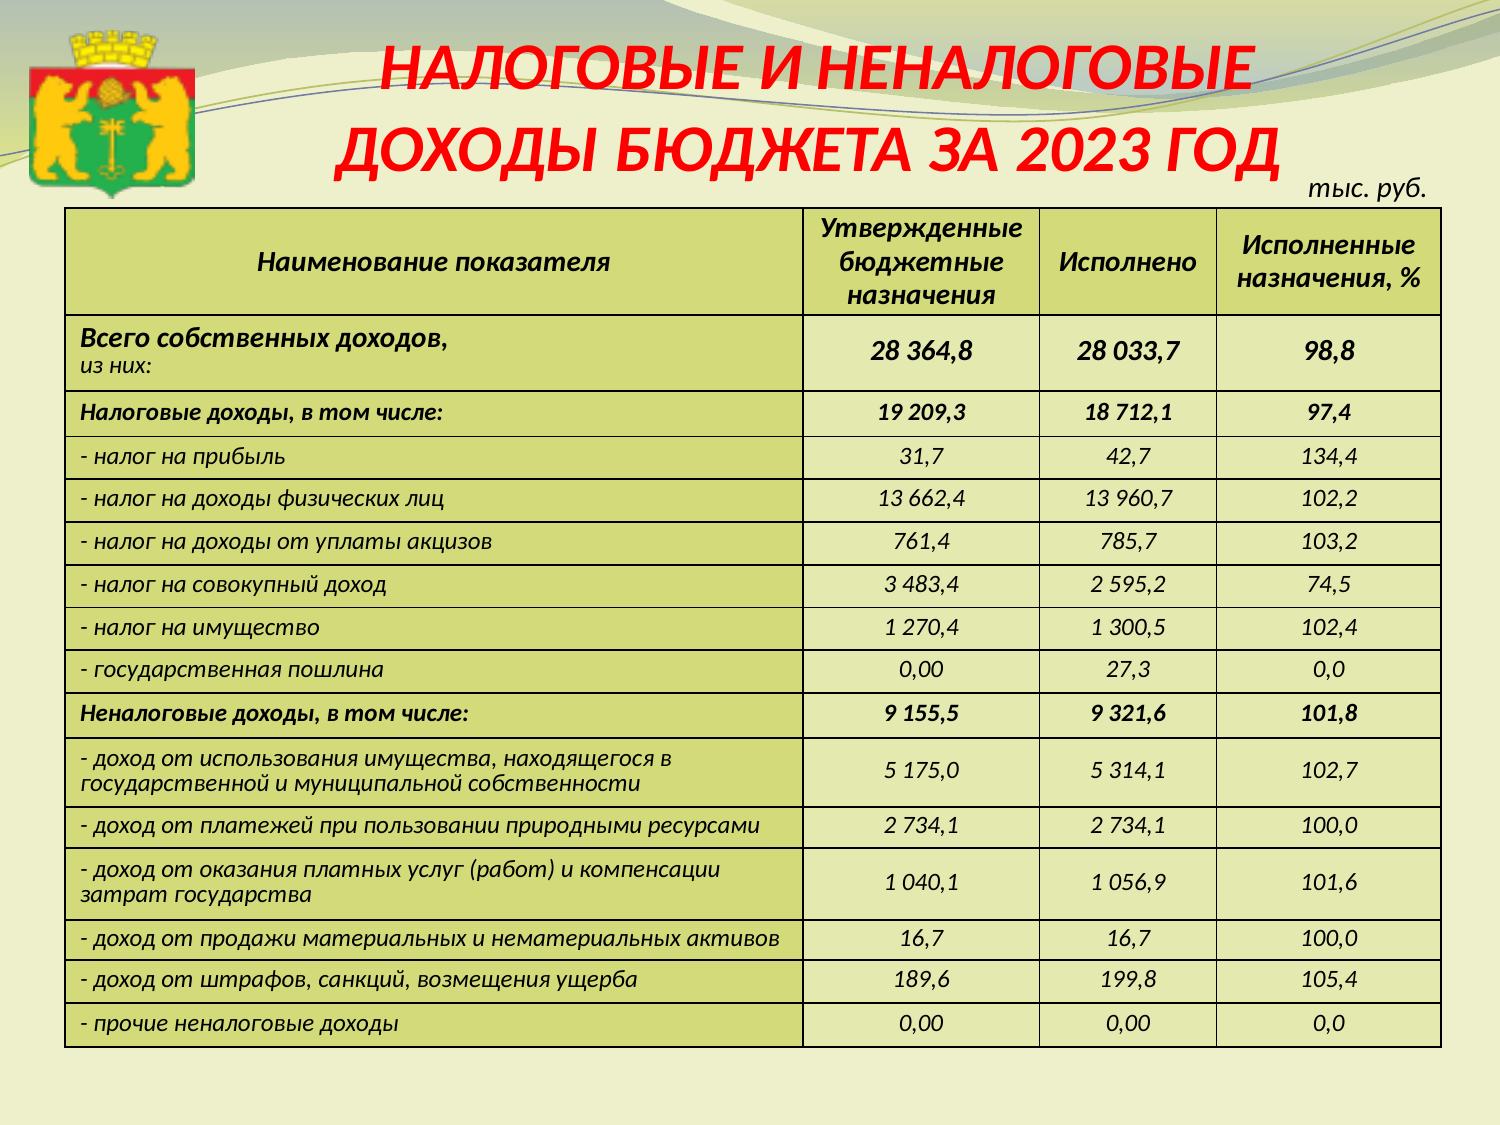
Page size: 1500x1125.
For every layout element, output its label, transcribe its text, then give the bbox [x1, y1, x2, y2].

table_cell 102,4 [1217, 608, 1440, 649]
table_cell 18 712,1 [1040, 392, 1216, 436]
table_cell 100,0 [1217, 808, 1440, 847]
table_cell 16,7 [1040, 921, 1216, 959]
table_cell 0,0 [1217, 1004, 1440, 1046]
table_cell 1 040,1 [804, 849, 1039, 919]
table_cell 9 321,6 [1040, 694, 1216, 737]
table_cell 97,4 [1217, 392, 1440, 436]
table_header Утвержденные бюджетные назначения [804, 209, 1039, 314]
table_cell 3 483,4 [804, 566, 1039, 607]
picture [29, 30, 195, 199]
title НАЛОГОВЫЕ И НЕНАЛОГОВЫЕ ДОХОДЫ БЮДЖЕТА ЗА 2023 ГОД [195, 30, 1459, 185]
table_cell 28 364,8 [804, 316, 1039, 390]
table_cell - доход от оказания платных услуг (работ) и компенсации затрат государства [66, 849, 802, 919]
table_cell 102,7 [1217, 739, 1440, 806]
table_cell 13 960,7 [1040, 480, 1216, 521]
table_cell 74,5 [1217, 566, 1440, 607]
table_cell 101,8 [1217, 694, 1440, 737]
table_cell 100,0 [1217, 921, 1440, 959]
table_cell 19 209,3 [804, 392, 1039, 436]
table_cell 189,6 [804, 961, 1039, 1002]
table_cell 2 595,2 [1040, 566, 1216, 607]
table_cell 16,7 [804, 921, 1039, 959]
table_cell 0,0 [1217, 651, 1440, 692]
table_cell 28 033,7 [1040, 316, 1216, 390]
table_cell Налоговые доходы, в том числе: [66, 392, 802, 436]
table_cell 761,4 [804, 523, 1039, 564]
table_cell - налог на совокупный доход [66, 566, 802, 607]
table_cell 31,7 [804, 437, 1039, 478]
table_cell 42,7 [1040, 437, 1216, 478]
table_cell 2 734,1 [1040, 808, 1216, 847]
table_cell Всего собственных доходов, из них: [66, 316, 802, 390]
table_cell Неналоговые доходы, в том числе: [66, 694, 802, 737]
table_cell 1 270,4 [804, 608, 1039, 649]
table_cell 105,4 [1217, 961, 1440, 1002]
table_cell 0,00 [1040, 1004, 1216, 1046]
table_cell - доход от штрафов, санкций, возмещения ущерба [66, 961, 802, 1002]
table_header Исполненные назначения, % [1217, 209, 1440, 314]
table_header Исполнено [1040, 209, 1216, 314]
table_cell 134,4 [1217, 437, 1440, 478]
table_cell 5 175,0 [804, 739, 1039, 806]
table_cell 199,8 [195, 33, 200, 185]
table_cell 2 734,1 [804, 808, 1039, 847]
table_cell 27,3 [1040, 651, 1216, 692]
table_cell - доход от использования имущества, находящегося в государственной и муниципальной собственности [66, 739, 802, 806]
table_cell 5 314,1 [1040, 739, 1216, 806]
table_cell - государственная пошлина [66, 651, 802, 692]
table_cell 103,2 [1217, 523, 1440, 564]
table_cell - доход от продажи материальных и нематериальных активов [66, 921, 802, 959]
table_cell - налог на прибыль [66, 437, 802, 478]
table_cell - налог на доходы от уплаты акцизов [66, 523, 802, 564]
table_cell 0,00 [804, 1004, 1039, 1046]
table_cell - прочие неналоговые доходы [66, 1004, 802, 1046]
table_cell 1 300,5 [1040, 608, 1216, 649]
text_box тыс. руб. [1293, 160, 1447, 211]
table_cell 9 155,5 [804, 694, 1039, 737]
table_cell 785,7 [1040, 523, 1216, 564]
table_cell 199,8 [1040, 961, 1216, 1002]
table_cell 101,6 [1217, 849, 1440, 919]
table_cell - налог на имущество [66, 608, 802, 649]
table_cell 0,00 [804, 651, 1039, 692]
table_cell - доход от платежей при пользовании природными ресурсами [66, 808, 802, 847]
table_cell - налог на доходы физических лиц [66, 480, 802, 521]
table_cell 13 662,4 [804, 480, 1039, 521]
table_cell 98,8 [1217, 316, 1440, 390]
table_cell 102,2 [1217, 480, 1440, 521]
table_cell 1 056,9 [1040, 849, 1216, 919]
table_header Наименование показателя [66, 209, 802, 314]
